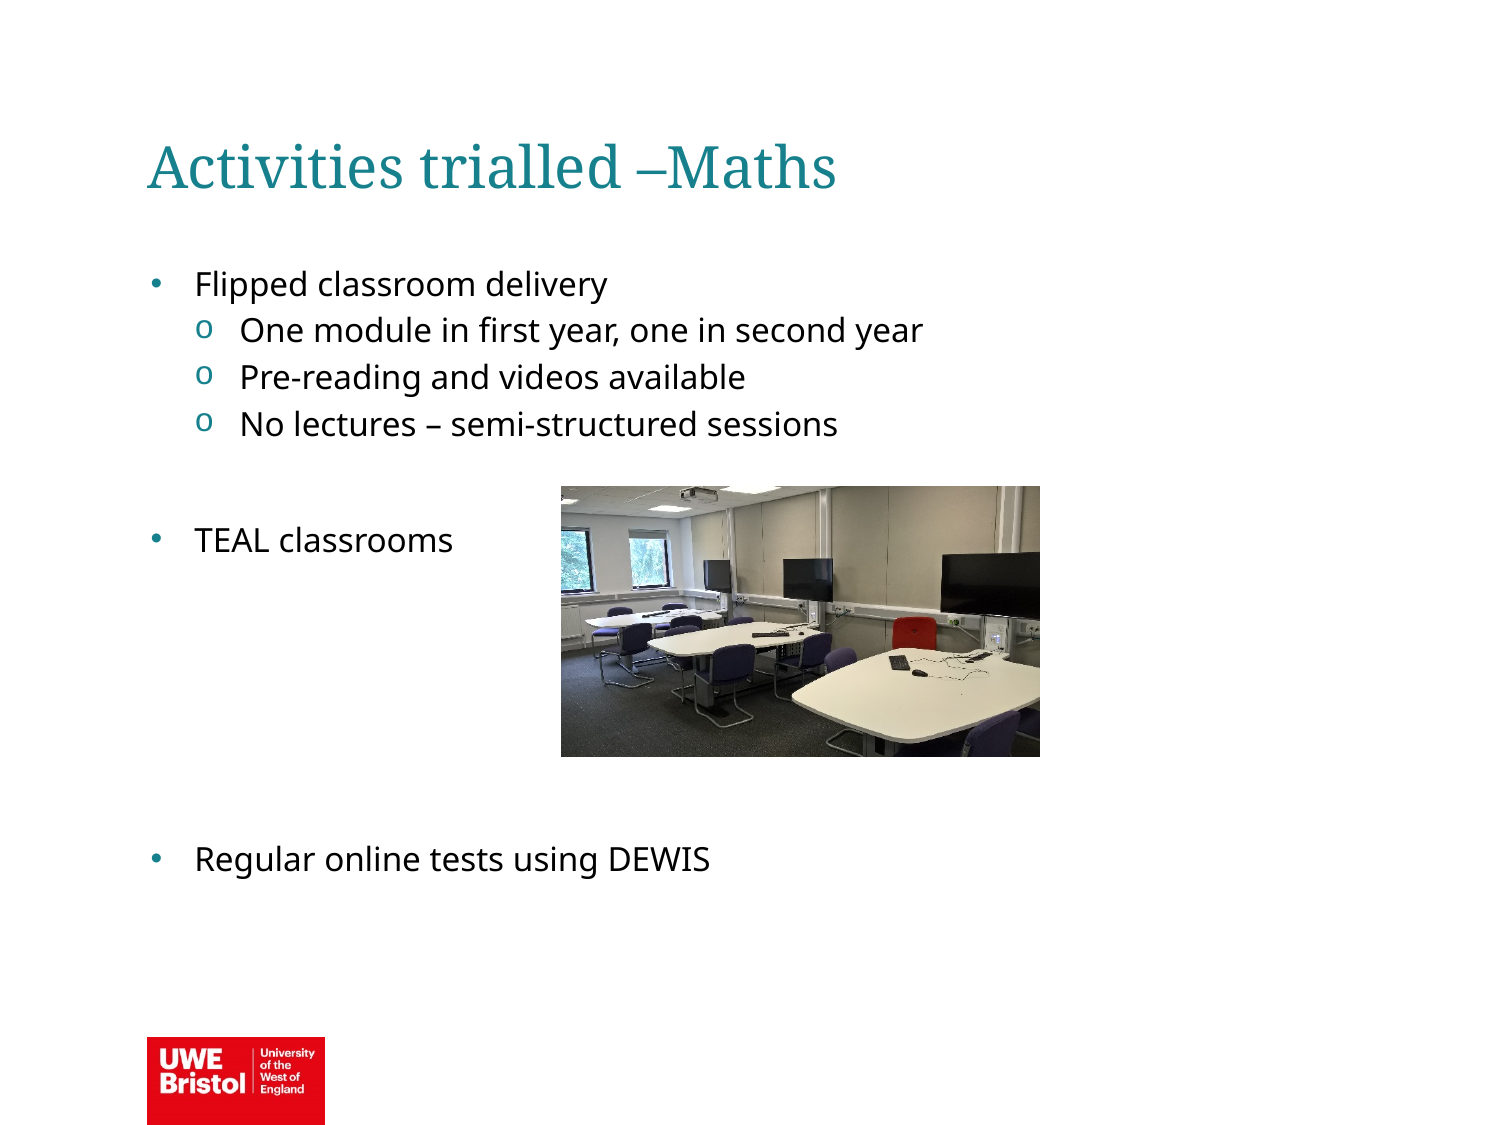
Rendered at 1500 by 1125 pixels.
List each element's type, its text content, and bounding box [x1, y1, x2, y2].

list Flipped classroom delivery One module in first year, one in second year Pre-reading and videos available No lectures – semi-structured sessions TEAL classrooms Regular online tests using DEWIS [135, 255, 1217, 988]
list Activities trialled –Maths [147, 113, 1217, 220]
picture [147, 1037, 325, 1125]
picture [560, 486, 1040, 757]
